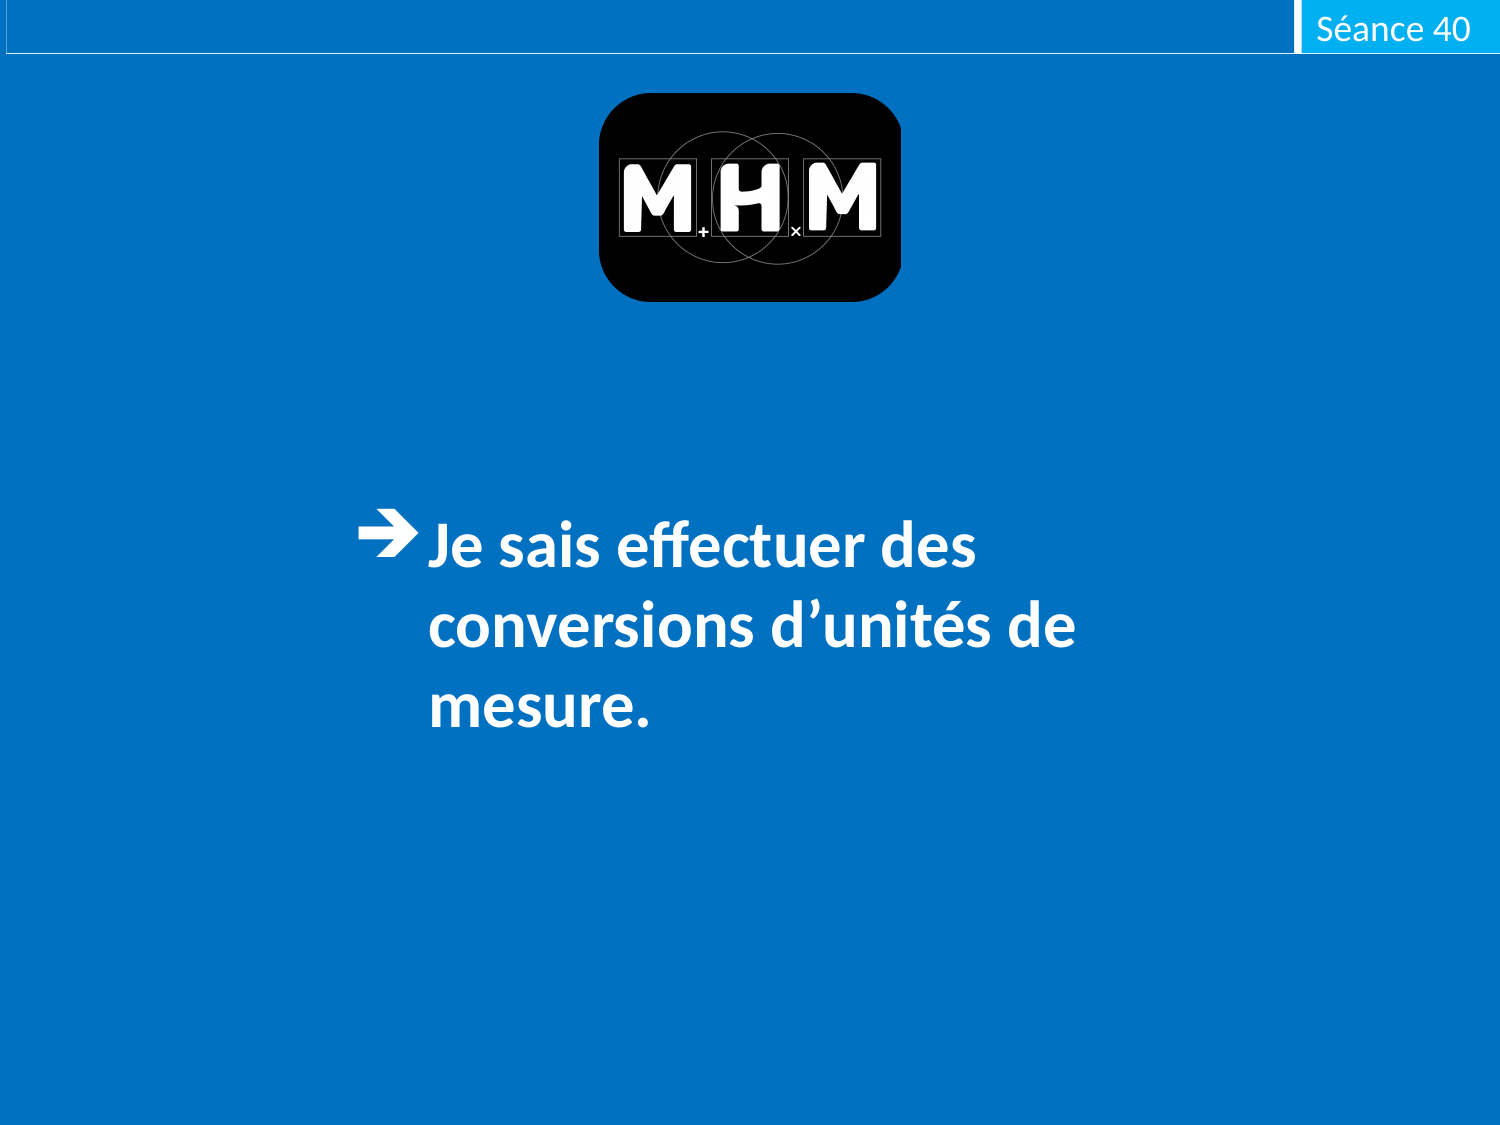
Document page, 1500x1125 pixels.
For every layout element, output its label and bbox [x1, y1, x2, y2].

text_box [0, 54, 1500, 1125]
